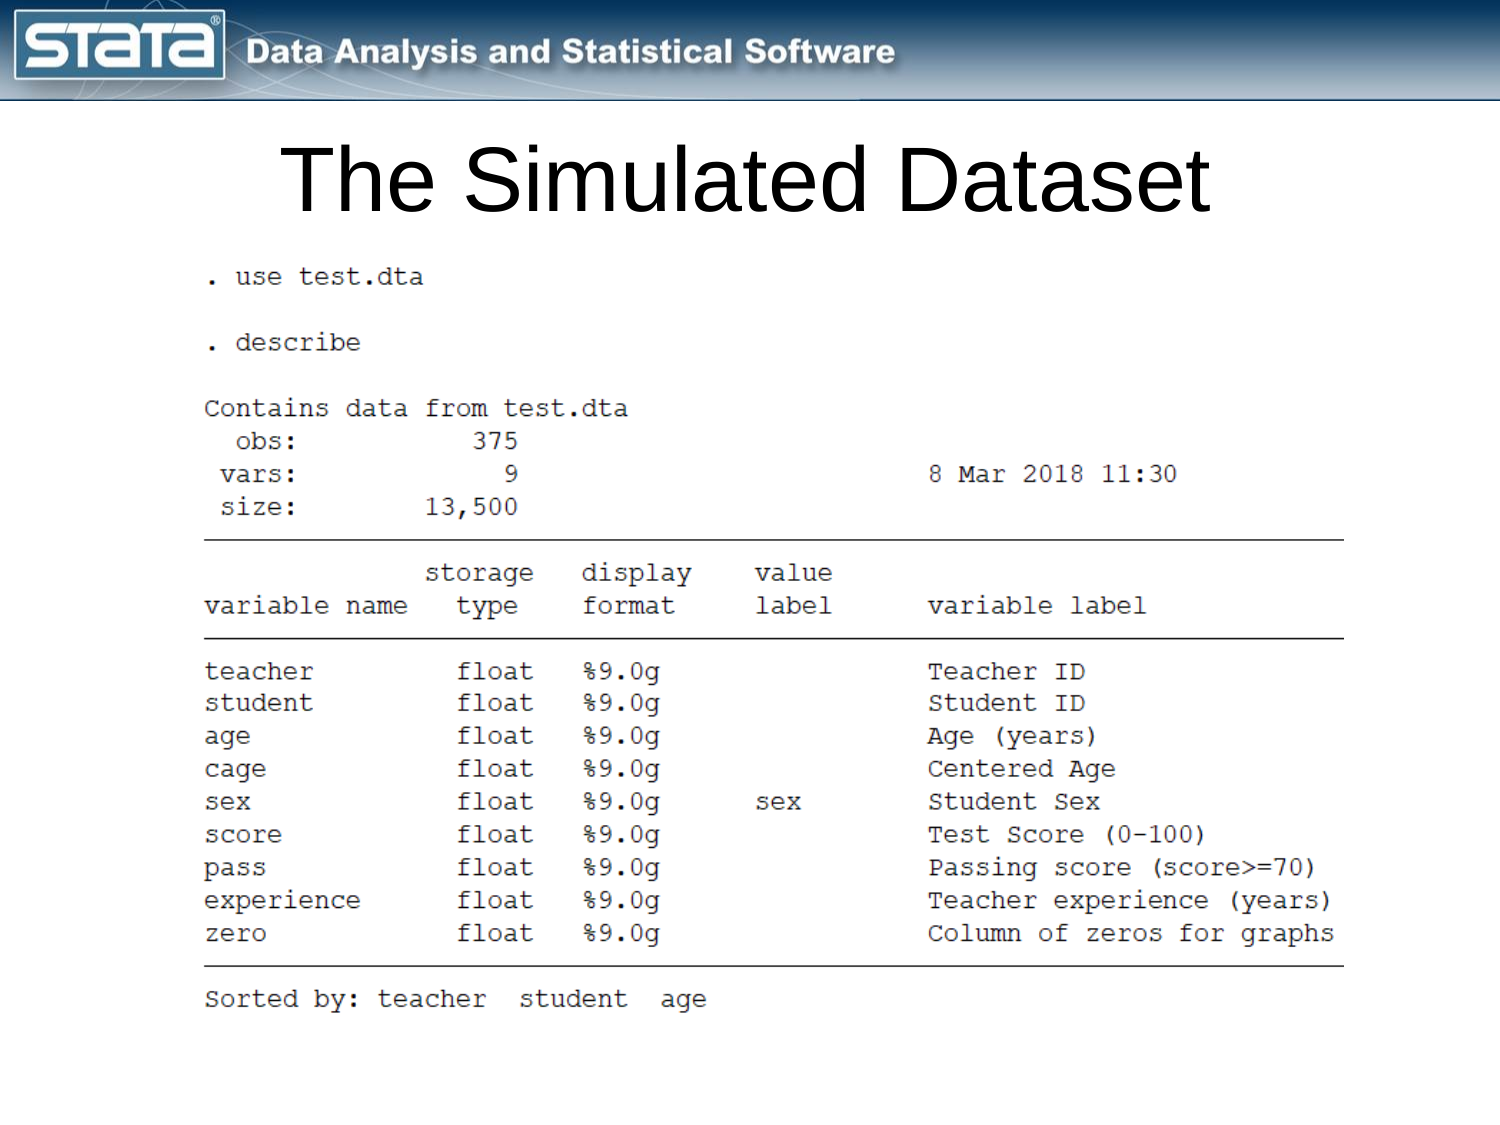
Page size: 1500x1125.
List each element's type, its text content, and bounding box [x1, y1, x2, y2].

title The Simulated Dataset [70, 109, 1421, 250]
picture [0, 0, 1500, 102]
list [199, 262, 1344, 1051]
